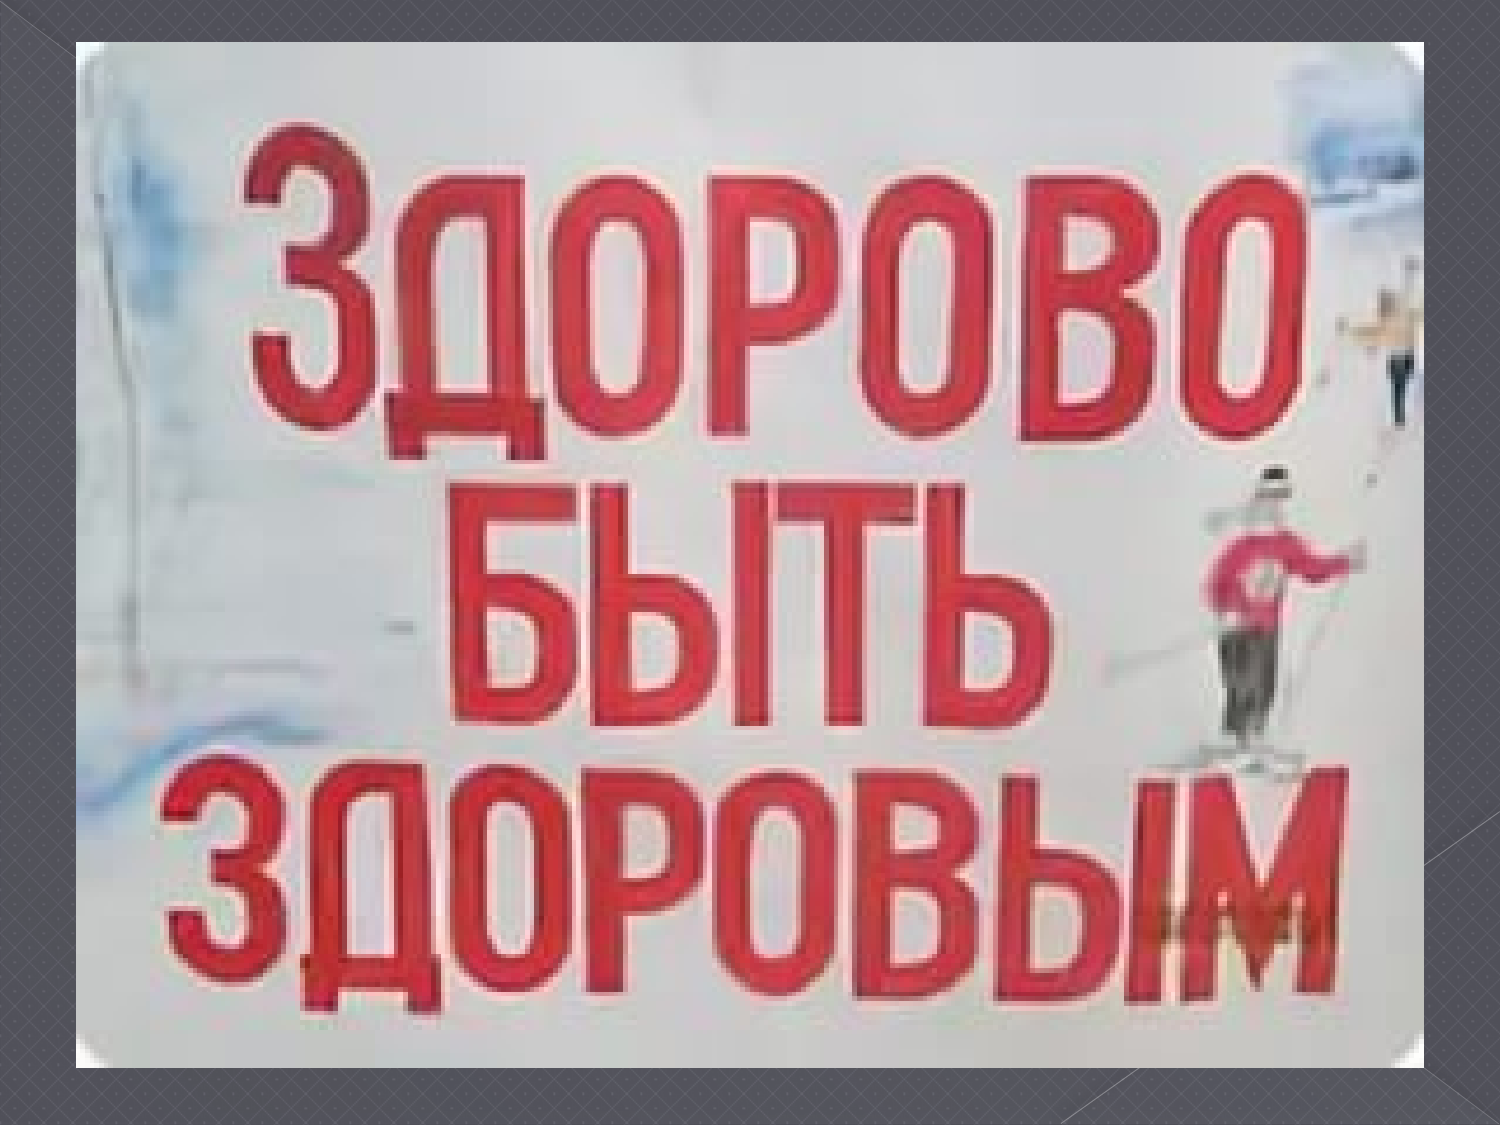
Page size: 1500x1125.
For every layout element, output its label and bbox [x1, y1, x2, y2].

picture [76, 42, 1424, 1068]
